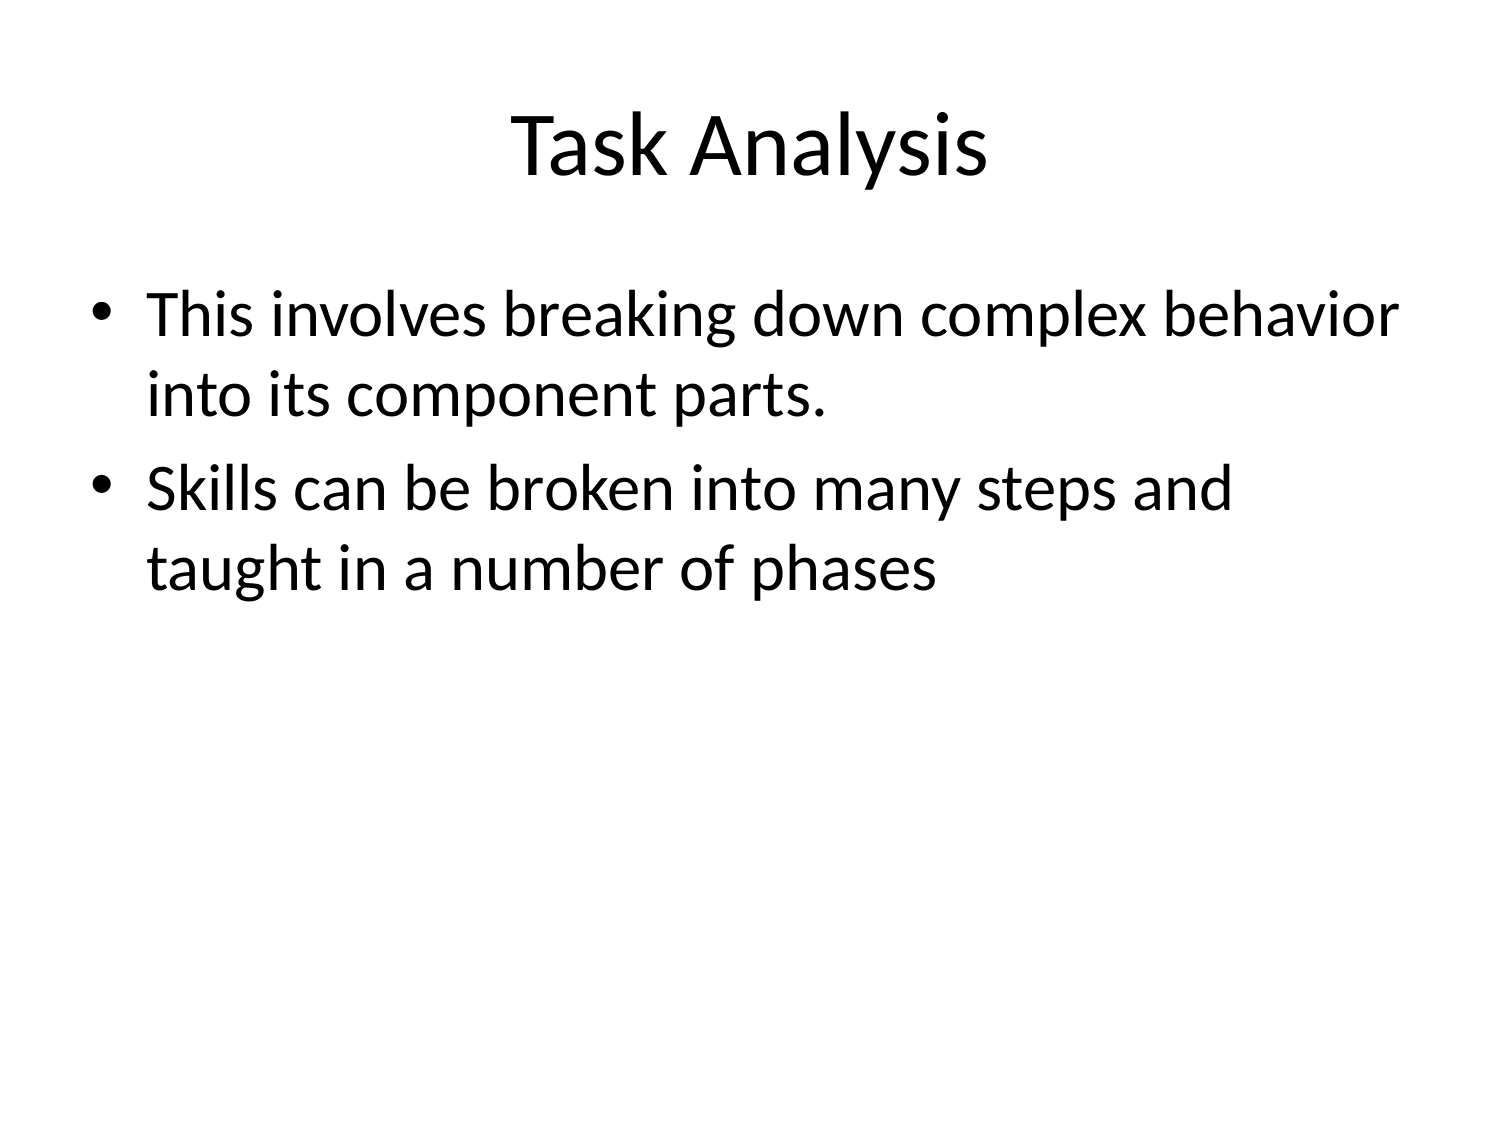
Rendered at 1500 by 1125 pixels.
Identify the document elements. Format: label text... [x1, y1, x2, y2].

list This involves breaking down complex behavior into its component parts. Skills can be broken into many steps and taught in a number of phases [75, 262, 1425, 1005]
title Task Analysis [75, 45, 1425, 233]
